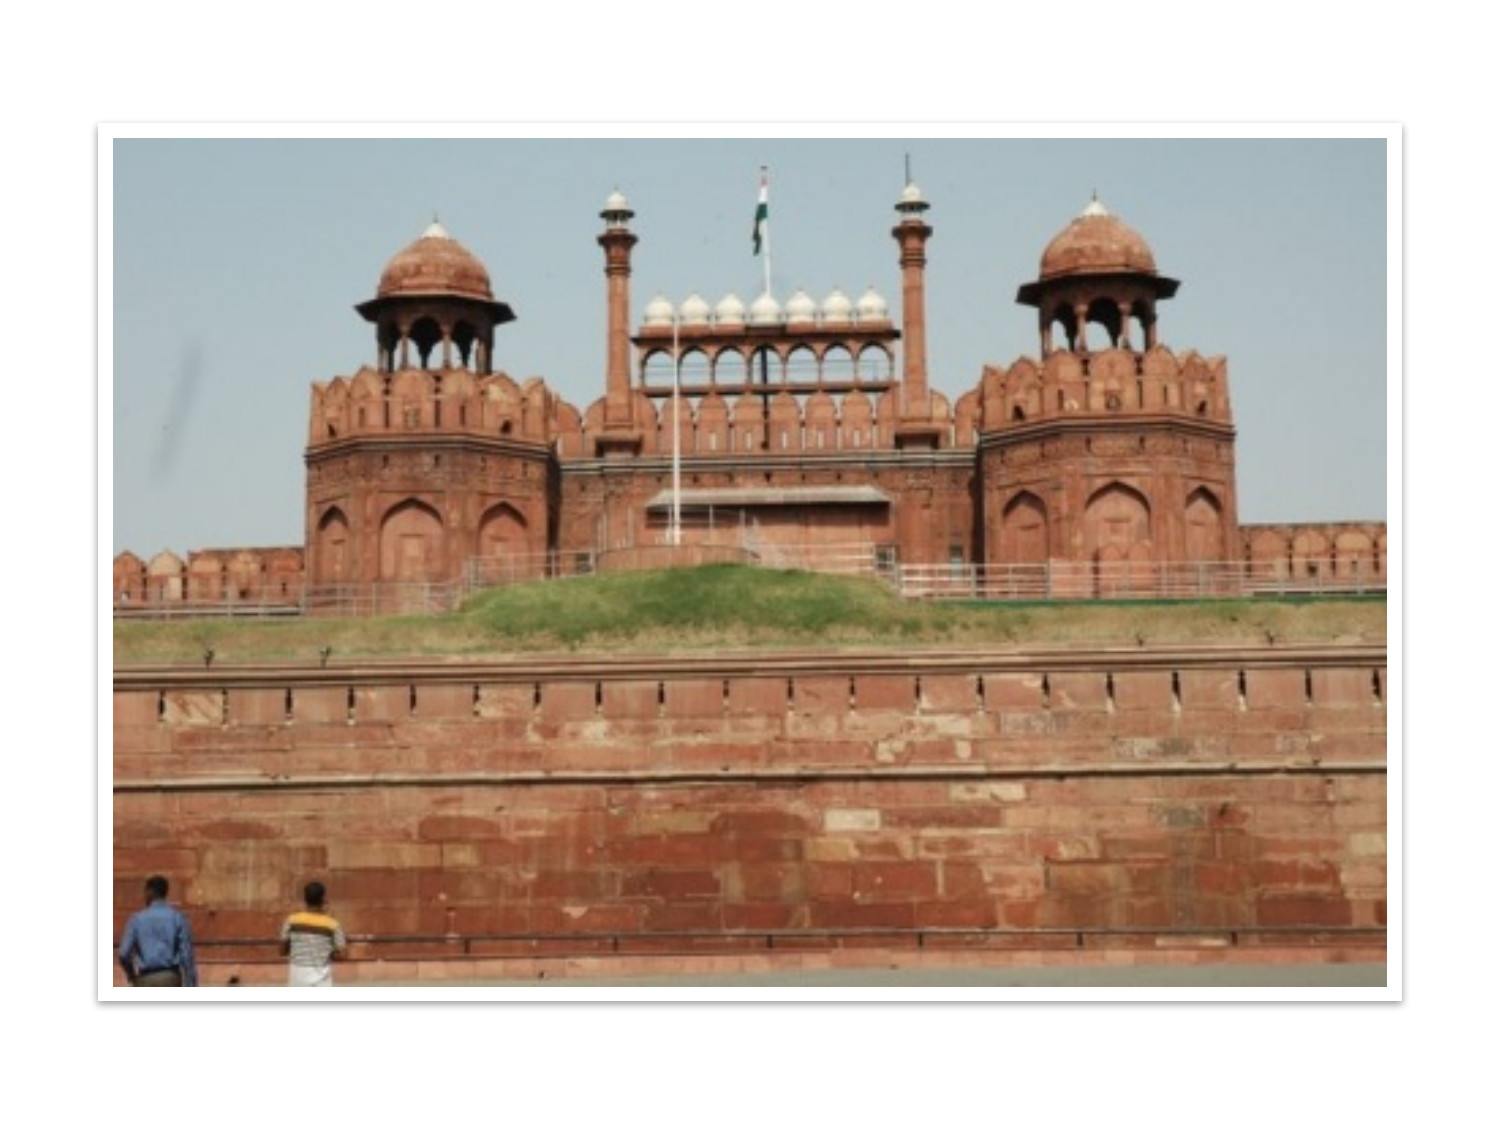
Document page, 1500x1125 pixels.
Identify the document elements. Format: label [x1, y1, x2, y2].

picture [112, 137, 1388, 987]
